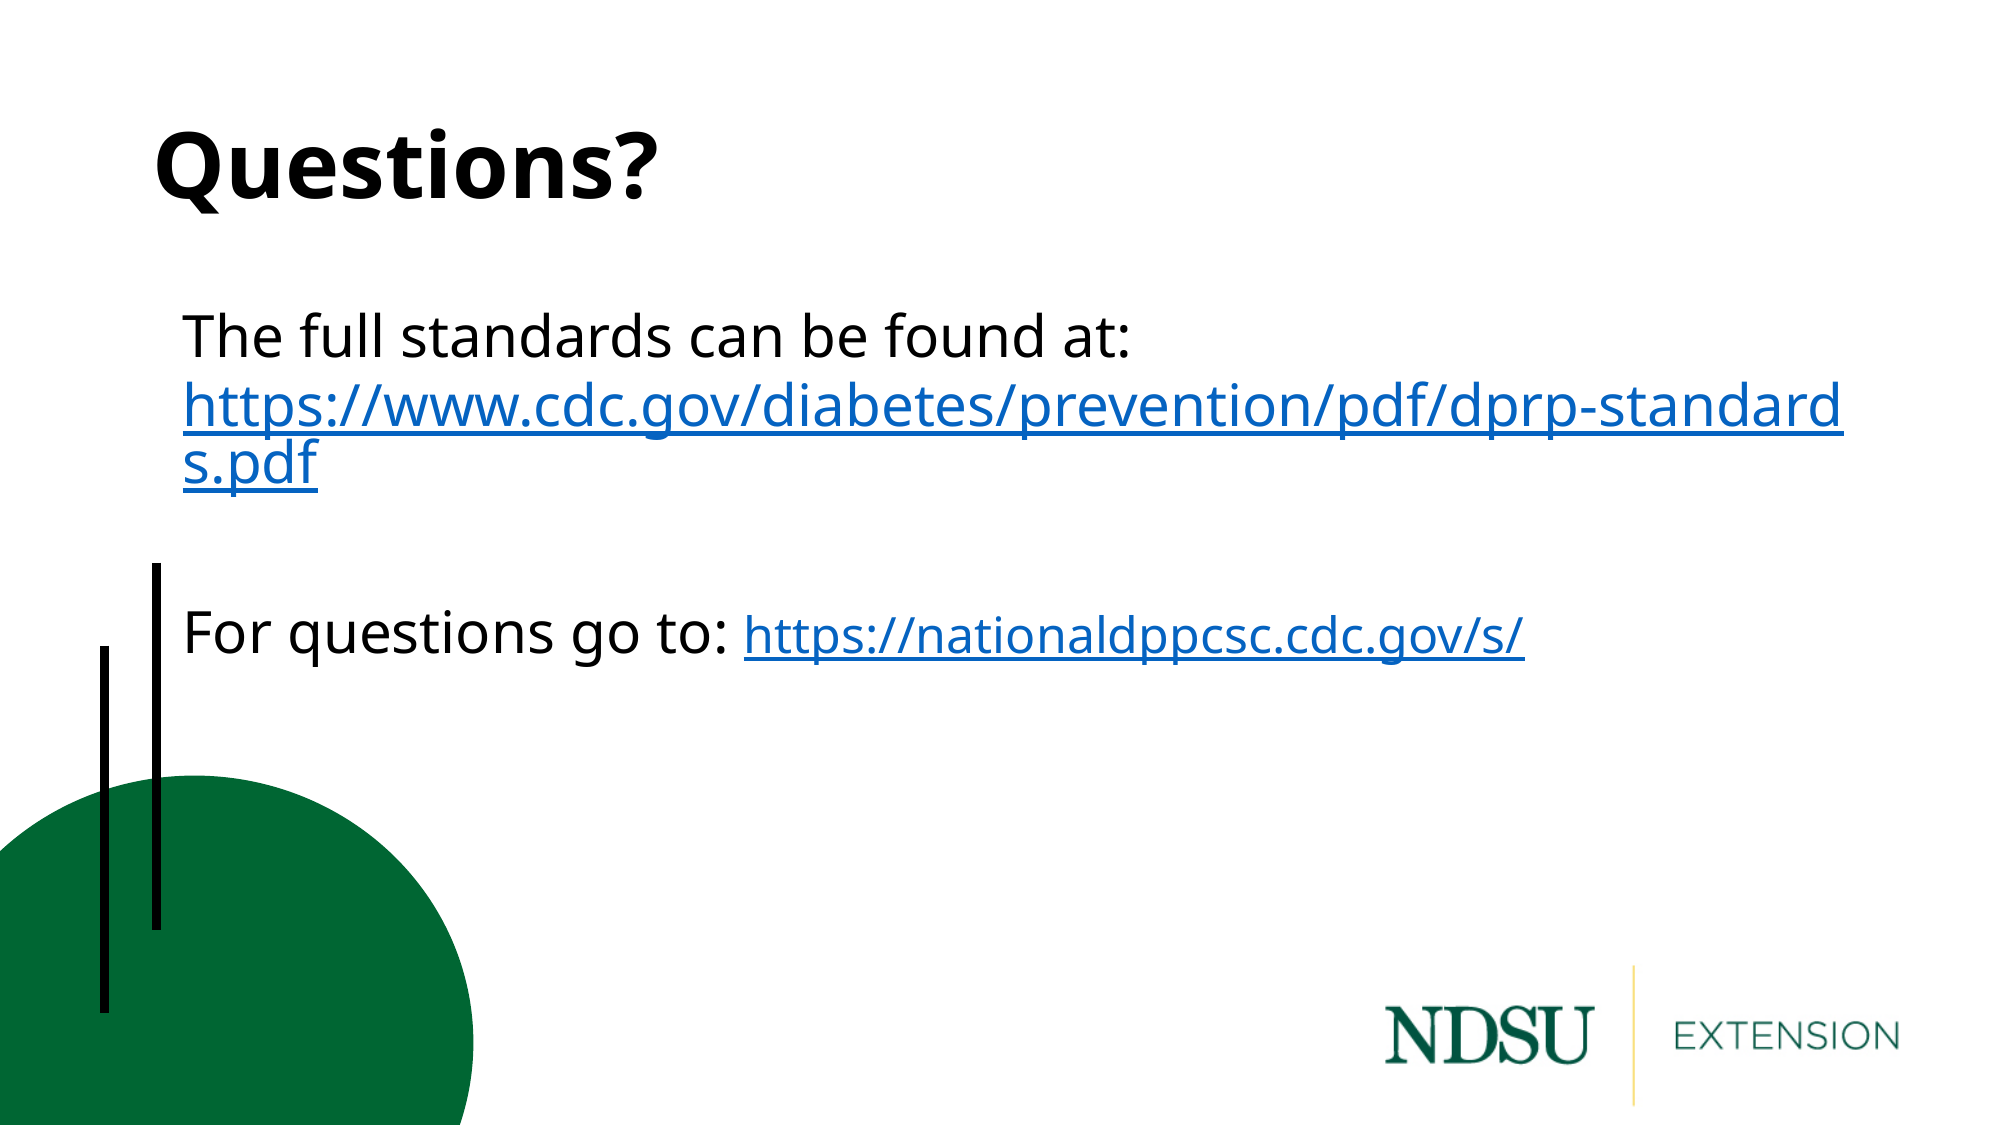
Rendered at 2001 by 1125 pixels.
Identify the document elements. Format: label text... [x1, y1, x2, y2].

title Questions? [137, 59, 1863, 278]
list The full standards can be found at: https://www.cdc.gov/diabetes/prevention/pdf/dprp-standards.pdf For questions go to: https://nationaldppcsc.cdc.gov/s/ [167, 299, 1863, 1014]
picture [1385, 963, 1900, 1108]
